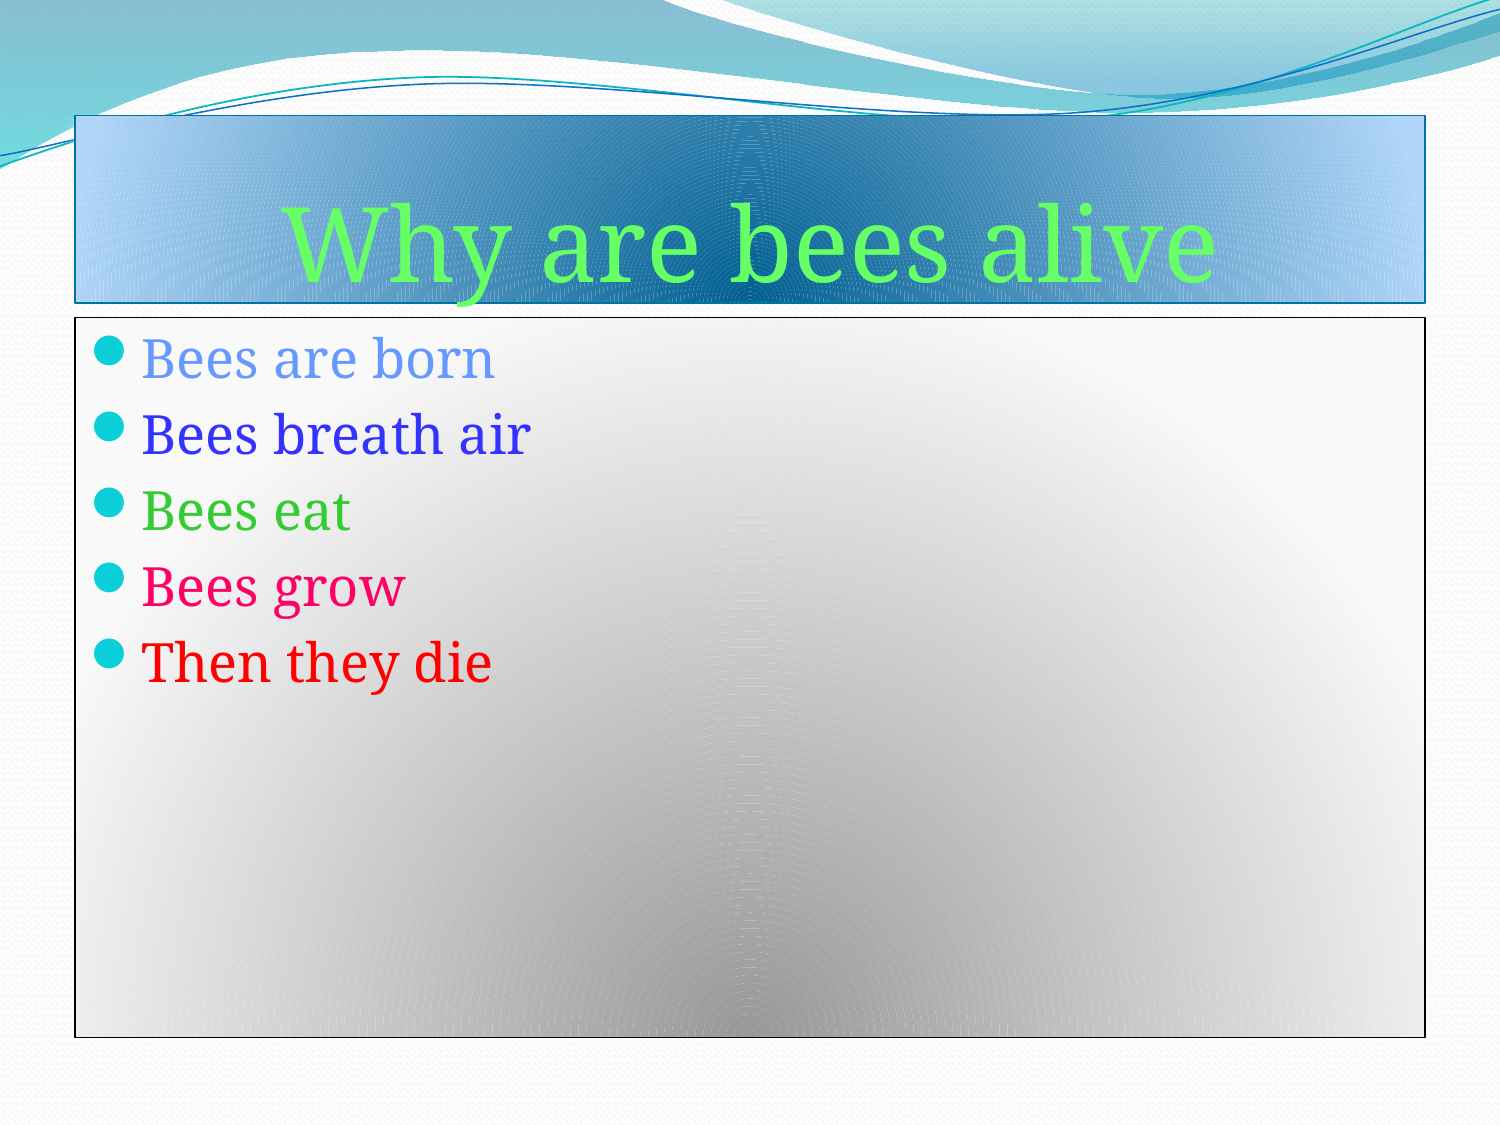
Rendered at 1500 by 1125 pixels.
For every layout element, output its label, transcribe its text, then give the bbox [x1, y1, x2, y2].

list Bees are born Bees breath air Bees eat Bees grow Then they die [74, 317, 1426, 1038]
title Why are bees alive [74, 115, 1426, 304]
